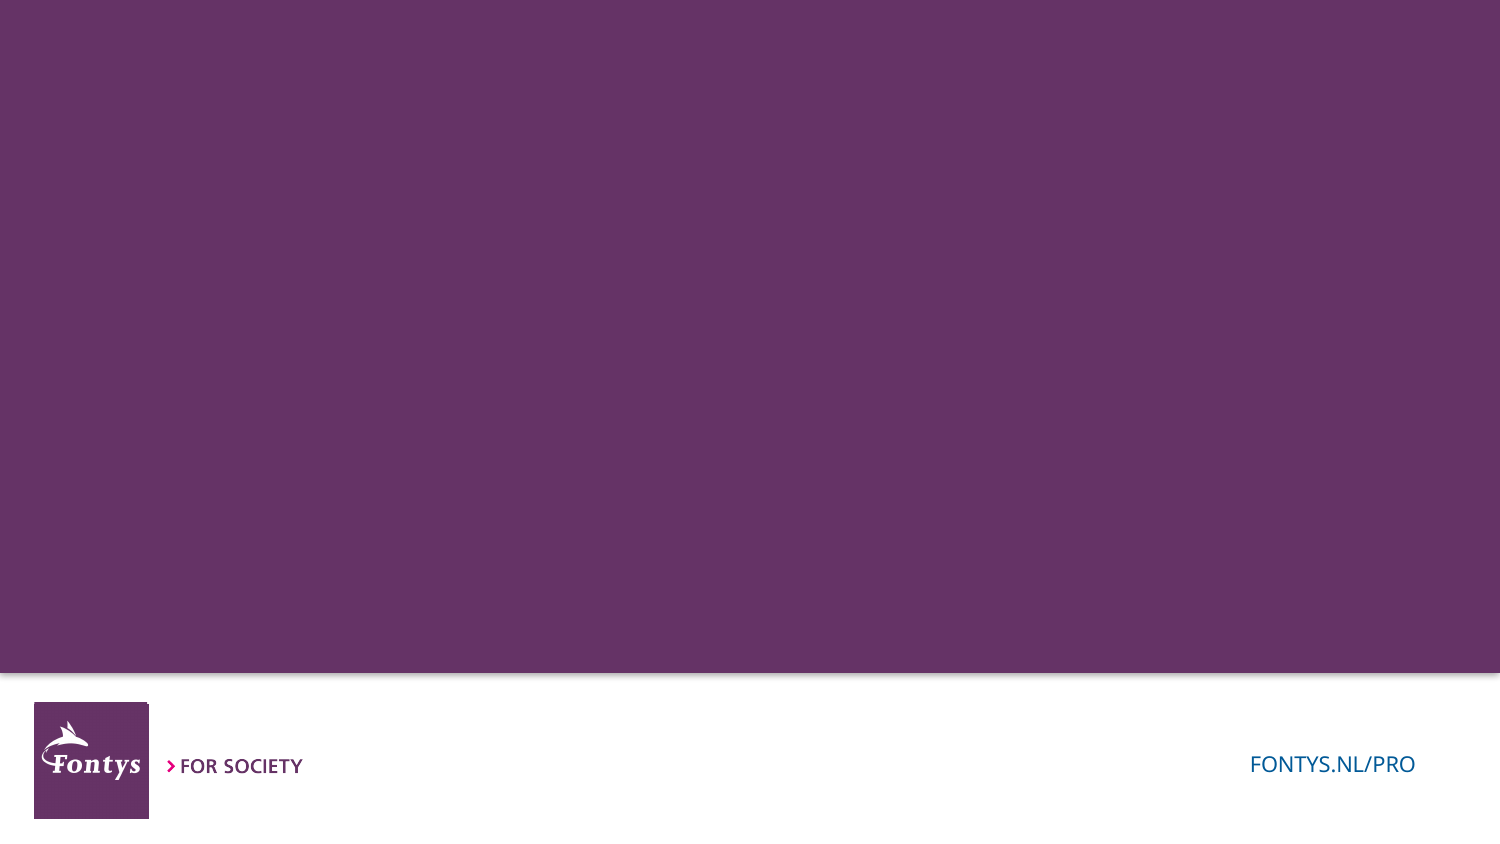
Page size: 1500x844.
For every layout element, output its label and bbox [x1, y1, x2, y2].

picture [34, 702, 303, 819]
